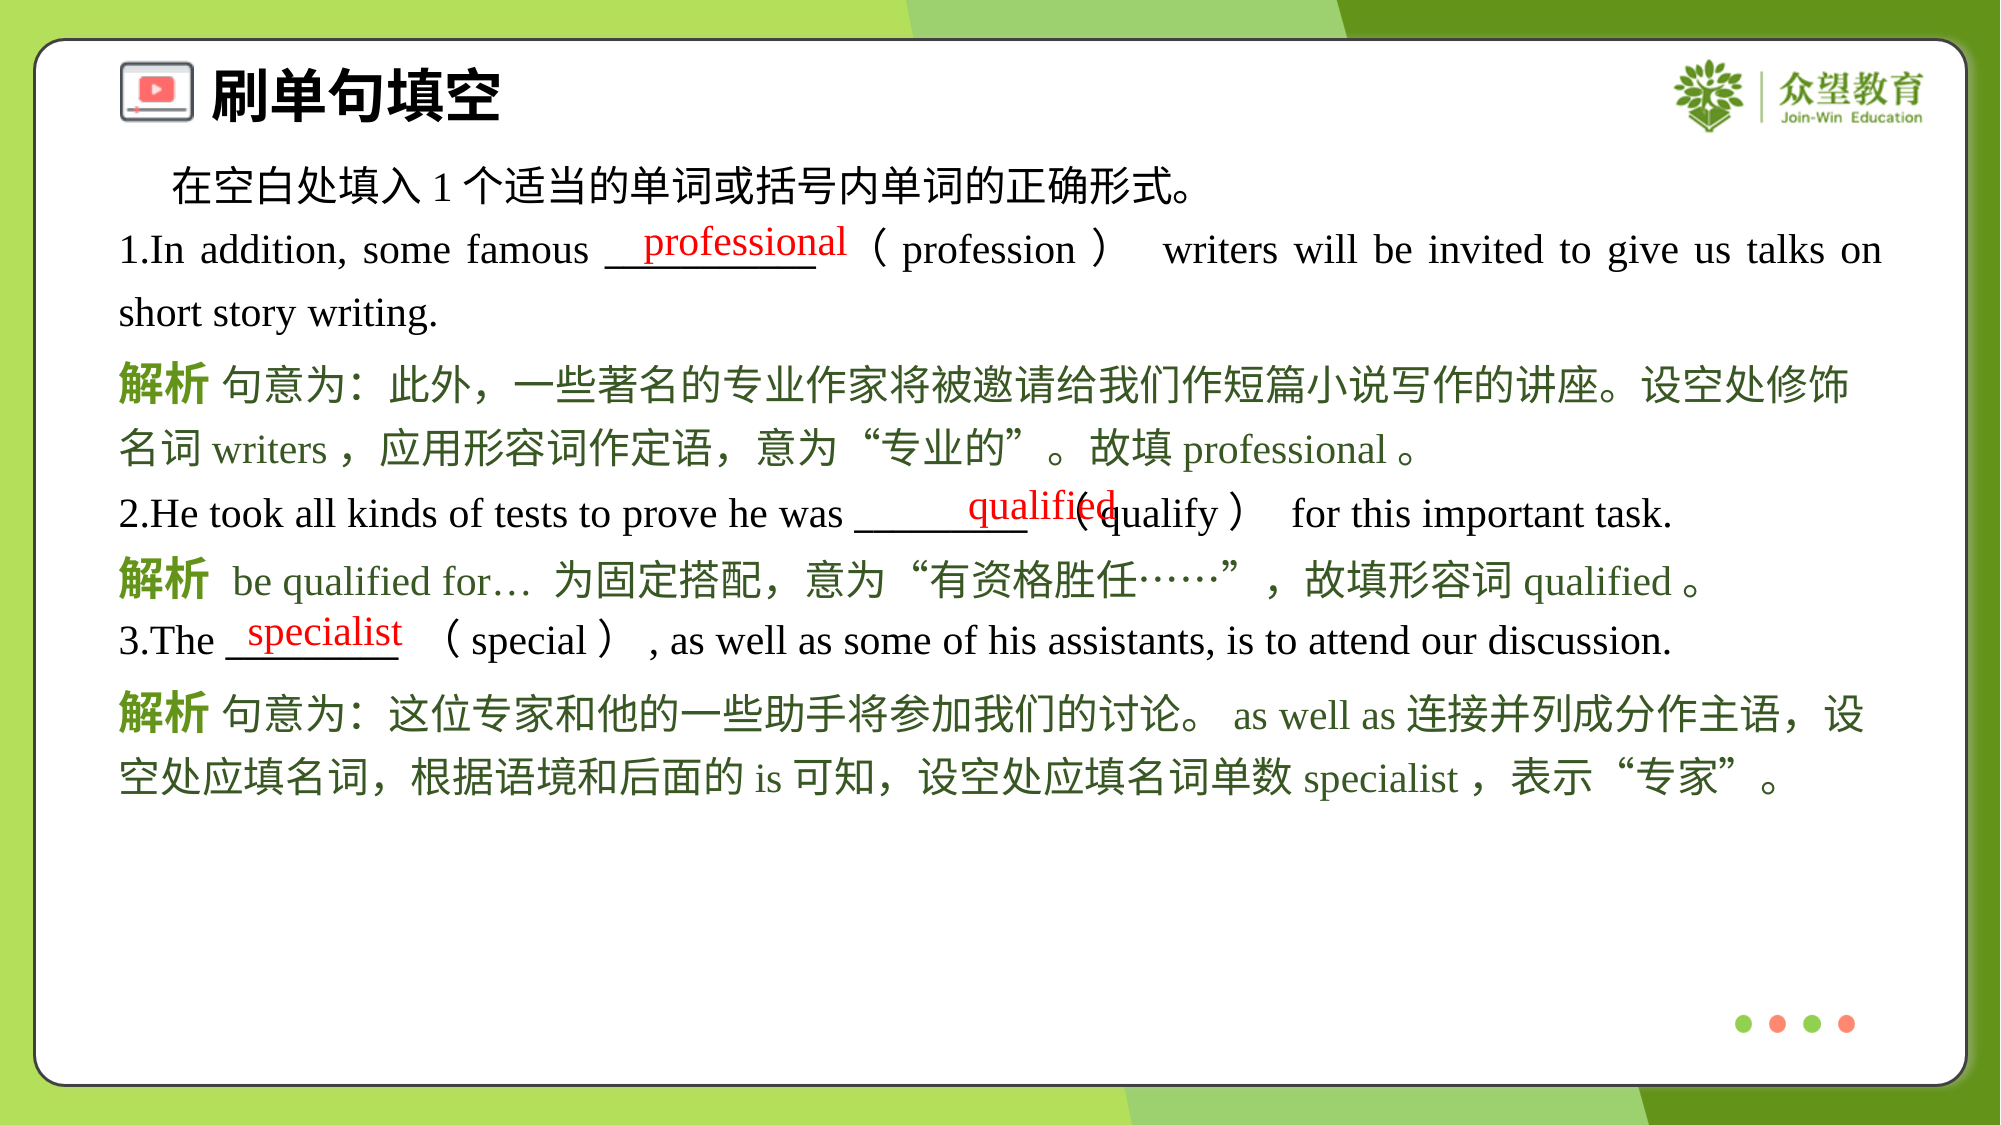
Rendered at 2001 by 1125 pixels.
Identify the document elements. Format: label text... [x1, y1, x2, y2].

text_box 解析 句意为：此外，一些著名的专业作家将被邀请给我们作短篇小说写作的讲座。设空处修饰名词writers，应用形容词作定语，意为“专业的”。故填professional。 [118, 340, 1883, 468]
text_box 在空白处填入1个适当的单词或括号内单词的正确形式。 1.In addition, some famous ___________ （profession） writers will be invited to give us talks on short story writing. [118, 146, 1883, 329]
text_box 解析 句意为：这位专家和他的一些助手将参加我们的讨论。as well as连接并列成分作主语，设空处应填名词，根据语境和后面的is可知，设空处应填名词单数specialist，表示“专家”。 [118, 669, 1883, 797]
text_box 2.He took all kinds of tests to prove he was _________ （qualify） for this important task. [118, 473, 1883, 531]
text_box 解析 be qualified for… 为固定搭配，意为“有资格胜任……”，故填形容词qualified。 [118, 536, 1883, 599]
text_box professional [639, 201, 853, 259]
text_box qualified [963, 464, 1121, 523]
picture [0, 0, 2000, 1125]
text_box specialist [243, 591, 407, 650]
text_box 3.The _________ （special）, as well as some of his assistants, is to attend our discussion. [118, 599, 1883, 657]
